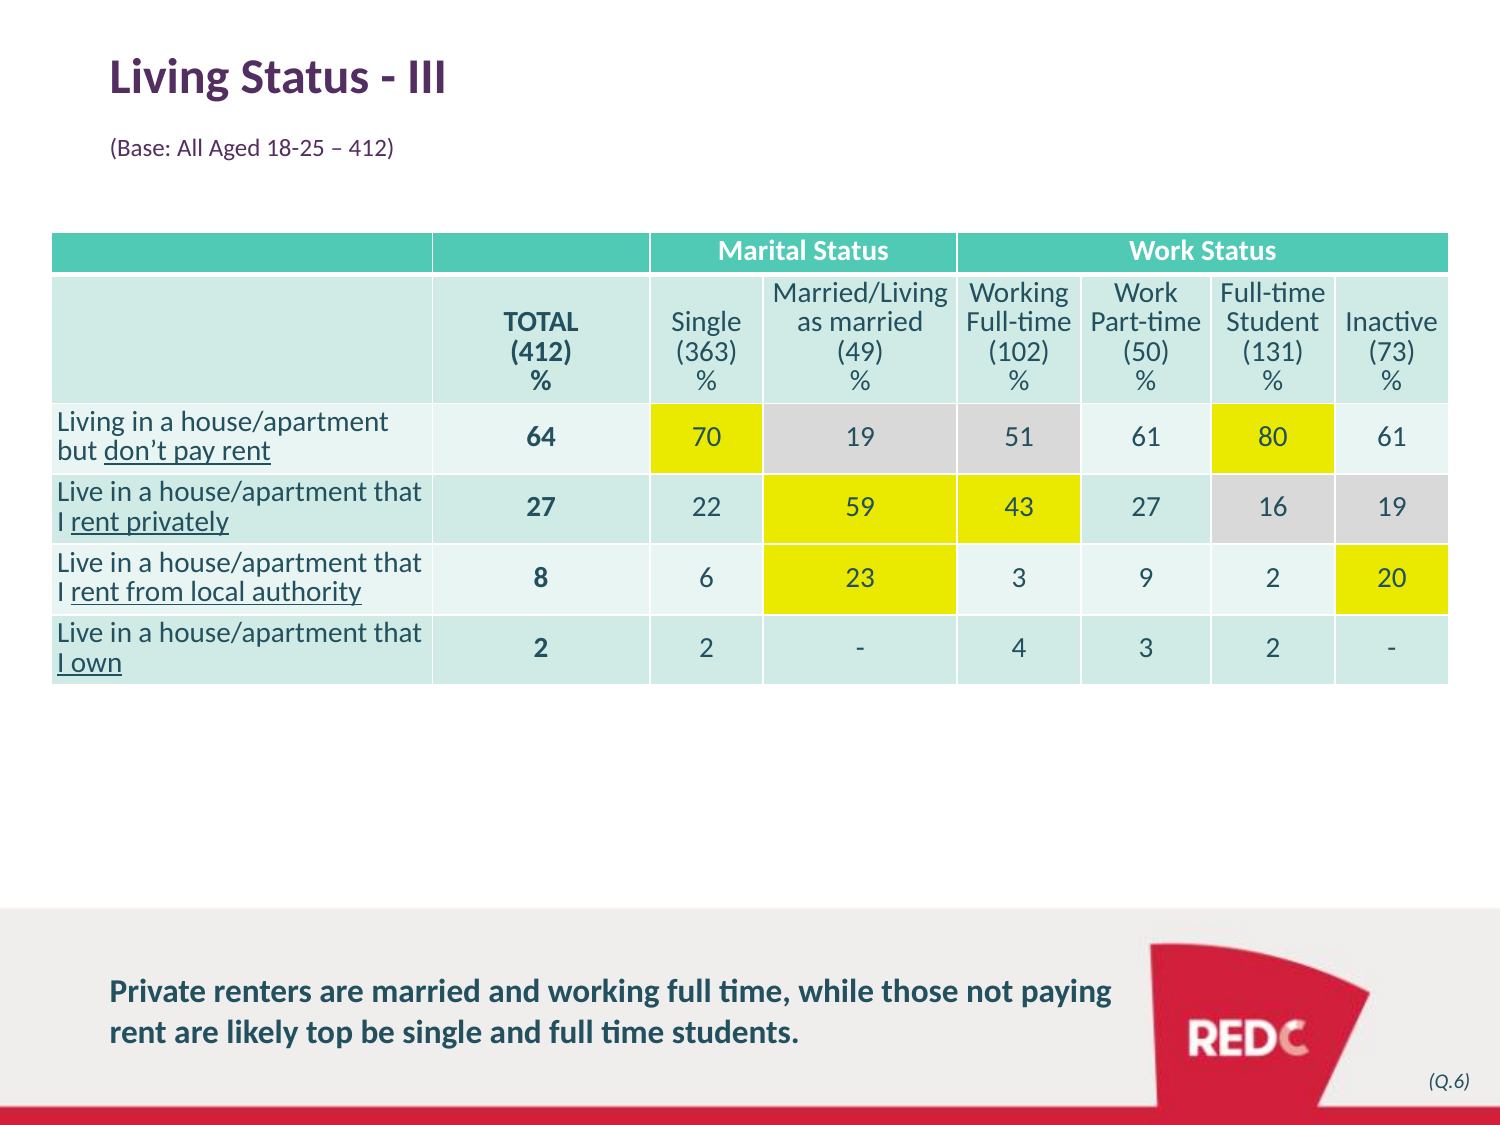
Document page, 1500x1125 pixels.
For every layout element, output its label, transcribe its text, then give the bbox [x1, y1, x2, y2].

table_cell TOTAL (412) % [433, 277, 649, 403]
table_cell 4 [958, 616, 1080, 684]
table_cell 9 [1082, 545, 1210, 614]
title Living Status - III [94, 52, 1004, 111]
table_cell 61 [1336, 404, 1448, 473]
table_cell - [764, 616, 956, 684]
table_header Work Status [958, 233, 1448, 272]
list (Base: All Aged 18-25 – 412) [94, 112, 1003, 182]
table_cell 19 [764, 404, 956, 473]
table_cell 19 [1336, 475, 1448, 543]
table_cell - [1336, 616, 1448, 684]
table_cell 2 [1212, 616, 1334, 684]
table_cell 2 [1212, 545, 1334, 614]
table_cell Live in a house/apartment that I rent from local authority [52, 545, 432, 614]
table_cell Live in a house/apartment that I rent privately [52, 475, 432, 543]
table_cell 27 [1082, 475, 1210, 543]
list Private renters are married and working full time, while those not paying rent are likely top be single and full time students. [94, 959, 1158, 1093]
table_cell 3 [1082, 616, 1210, 684]
table_cell Working Full-time (102) % [958, 277, 1080, 403]
table_cell Work Part-time (50) % [1082, 277, 1210, 403]
table_cell 59 [764, 475, 956, 543]
table_cell 2 [433, 616, 649, 684]
table_cell 16 [1212, 475, 1334, 543]
table_cell 2 [651, 616, 762, 684]
table_cell Inactive (73) % [1336, 277, 1448, 403]
table_cell 20 [1336, 545, 1448, 614]
table_cell Live in a house/apartment that I own [52, 616, 432, 684]
table_cell [52, 277, 432, 403]
table_cell 64 [433, 404, 649, 473]
table_cell 70 [651, 404, 762, 473]
table_header [52, 233, 432, 272]
table_cell Full-time Student (131) % [1212, 277, 1334, 403]
table_cell Married/Living as married (49) % [764, 277, 956, 403]
picture [0, 0, 1500, 1125]
table_cell 80 [1212, 404, 1334, 473]
table_cell 27 [433, 475, 649, 543]
table_header [433, 233, 649, 272]
table_cell Single (363) % [651, 277, 762, 403]
table_cell Living in a house/apartment but don’t pay rent [52, 404, 432, 473]
table_cell 6 [651, 545, 762, 614]
table_cell 43 [958, 475, 1080, 543]
table_cell 3 [958, 545, 1080, 614]
table_header Marital Status [651, 233, 956, 272]
table_cell 23 [764, 545, 956, 614]
table_cell 8 [433, 545, 649, 614]
table_cell 22 [651, 475, 762, 543]
table_cell 51 [958, 404, 1080, 473]
table_cell 61 [1082, 404, 1210, 473]
text_box (Q.6) [1428, 1067, 1471, 1093]
